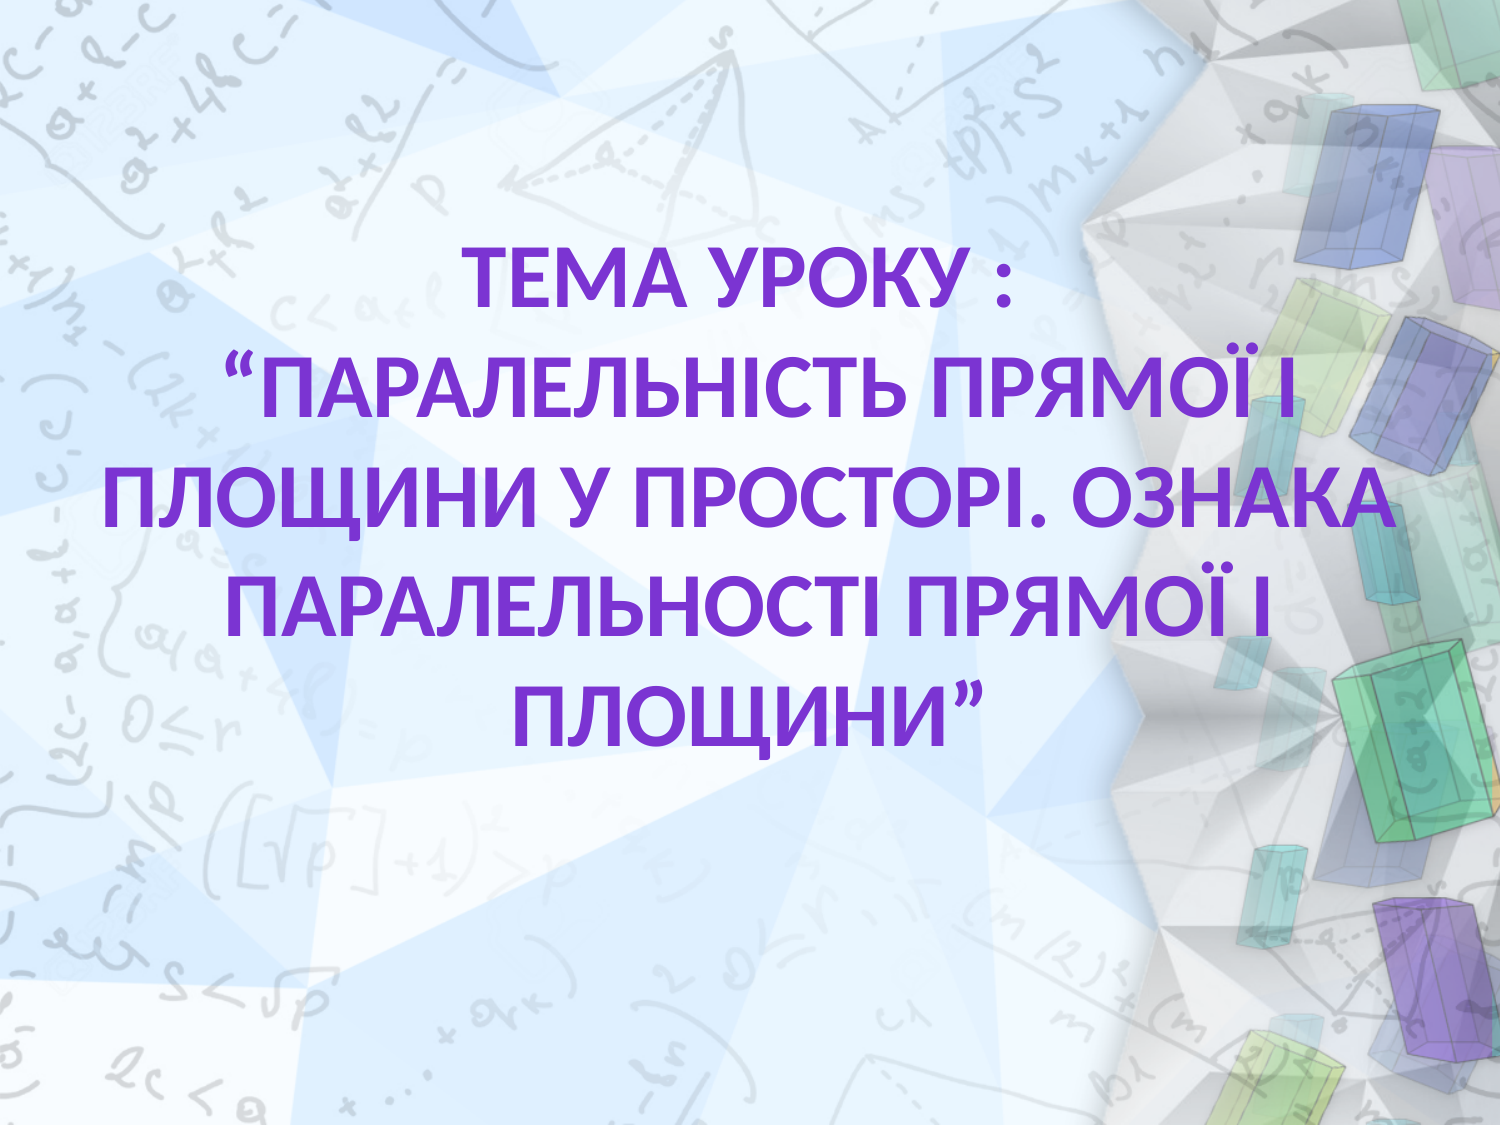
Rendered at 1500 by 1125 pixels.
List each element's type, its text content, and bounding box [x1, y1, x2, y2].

picture [0, 0, 1500, 1125]
text_box Тема уроку : “Паралельність прямої і площини у просторі. Ознака паралельності прямої і площини” [41, 208, 1459, 773]
